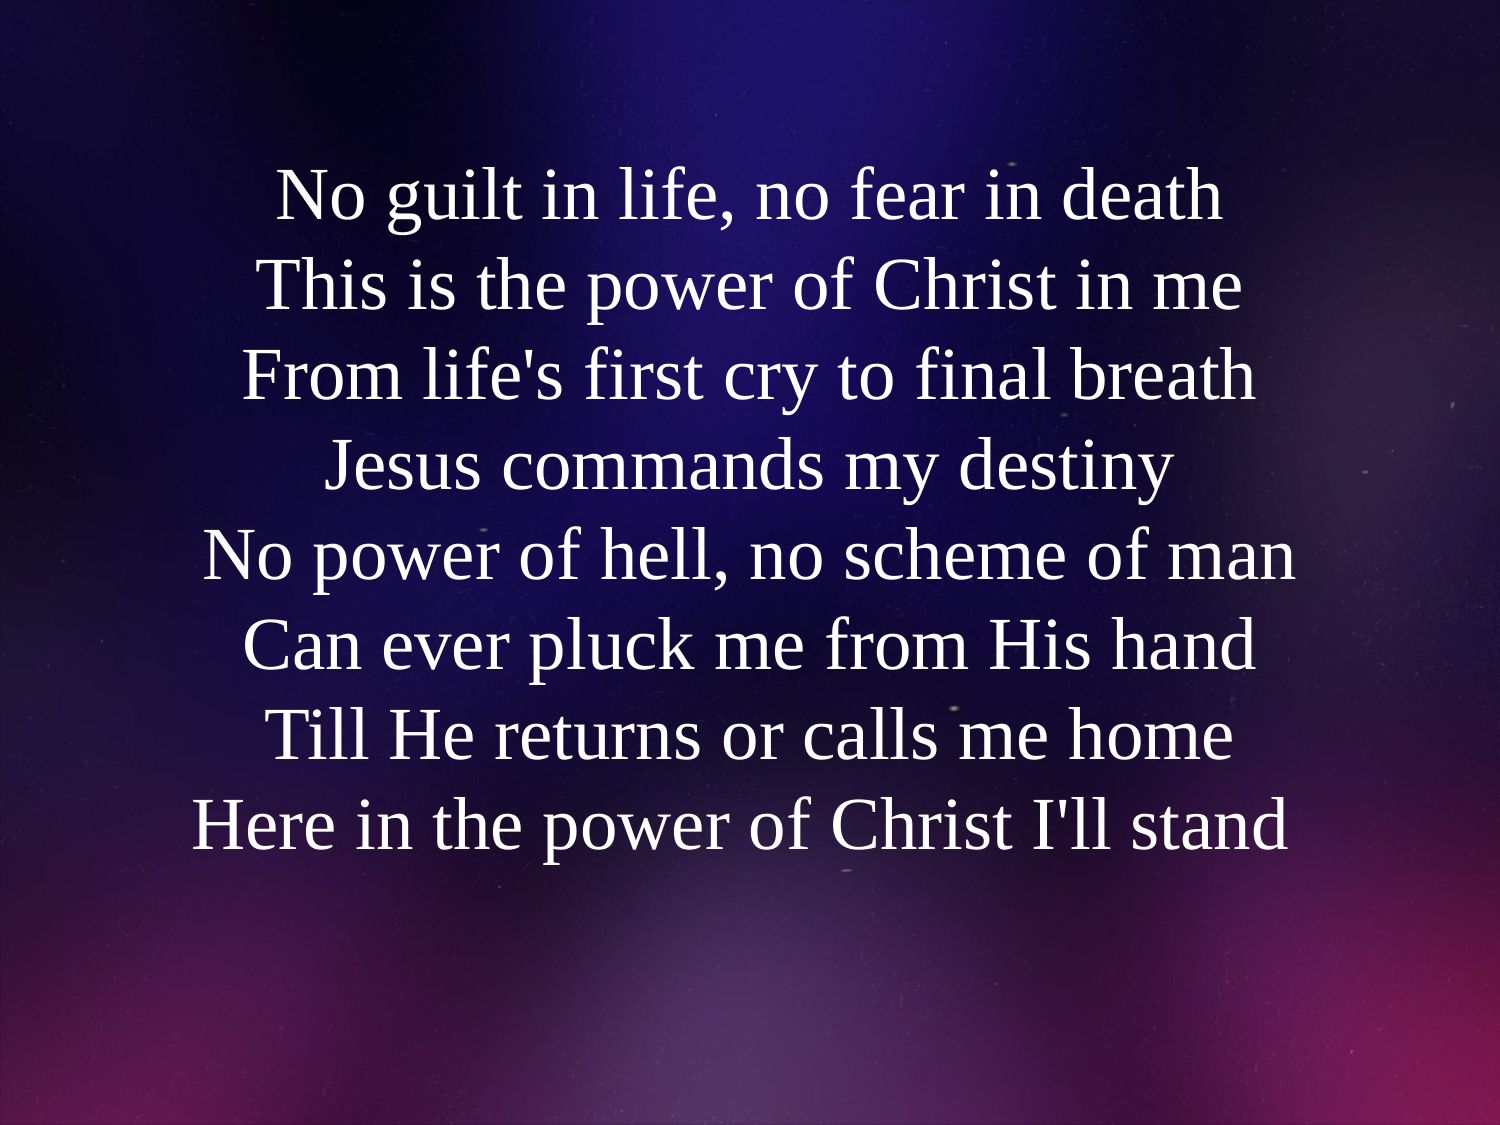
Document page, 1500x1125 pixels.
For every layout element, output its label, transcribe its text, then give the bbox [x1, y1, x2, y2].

picture [0, 0, 1500, 1125]
title No guilt in life, no fear in death This is the power of Christ in me From life's first cry to final breath Jesus commands my destiny No power of hell, no scheme of man Can ever pluck me from His hand Till He returns or calls me home Here in the power of Christ I'll stand [50, 361, 1450, 738]
